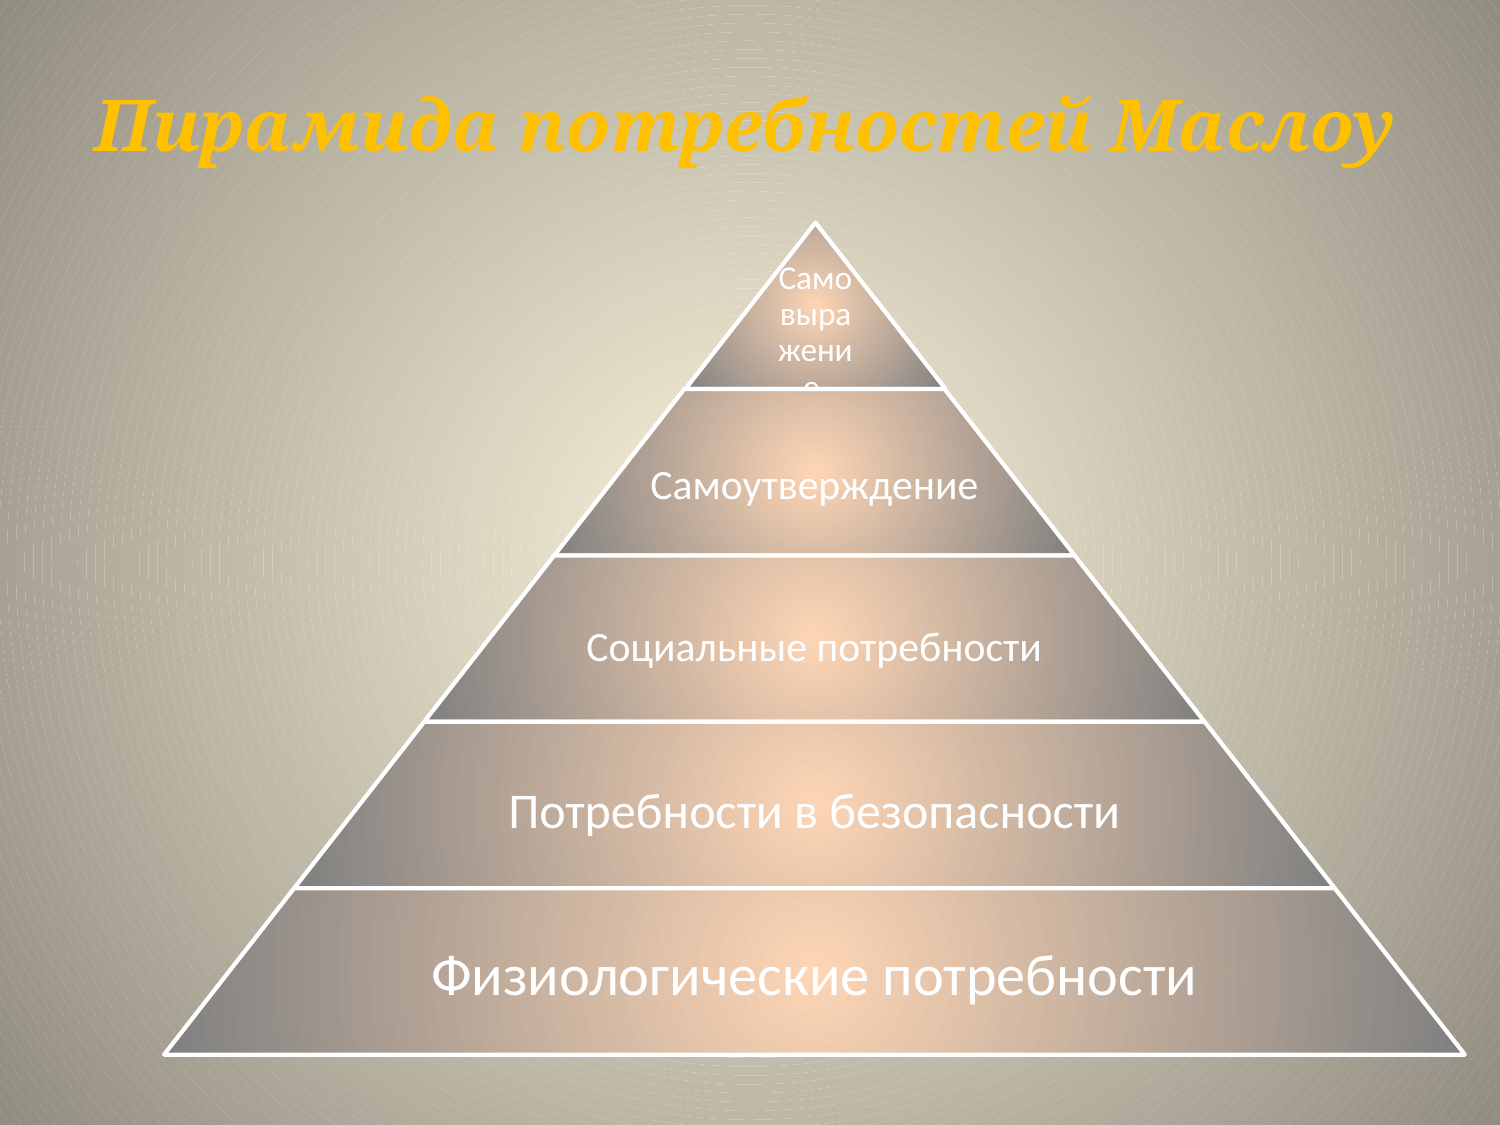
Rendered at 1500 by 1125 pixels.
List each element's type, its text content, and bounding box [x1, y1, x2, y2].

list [163, 222, 1466, 1055]
title Пирамида потребностей Маслоу [70, 46, 1421, 200]
